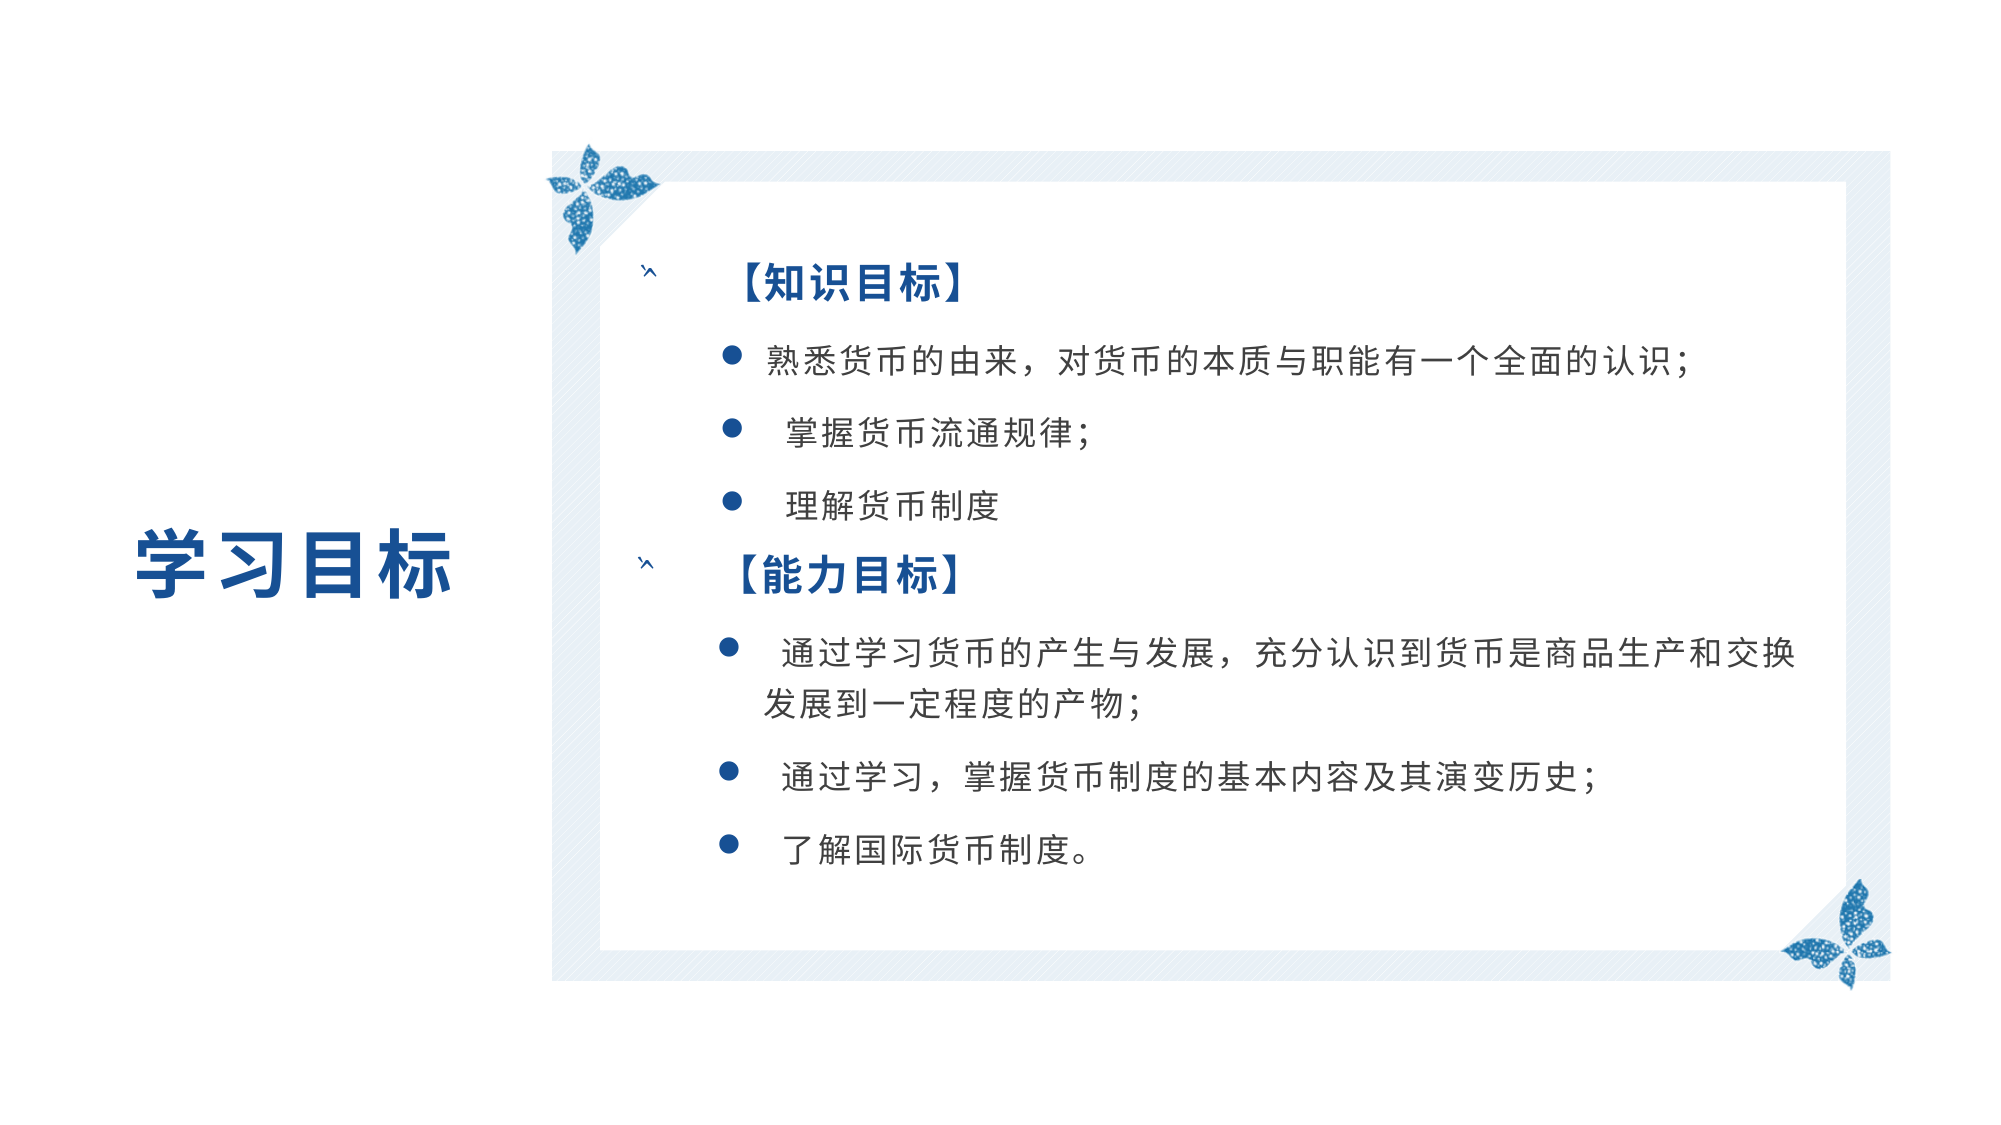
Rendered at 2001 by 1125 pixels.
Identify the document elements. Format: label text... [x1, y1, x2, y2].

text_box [552, 150, 1891, 981]
picture [1777, 879, 1898, 991]
picture [518, 120, 664, 260]
text_box 学习目标 [117, 465, 474, 660]
